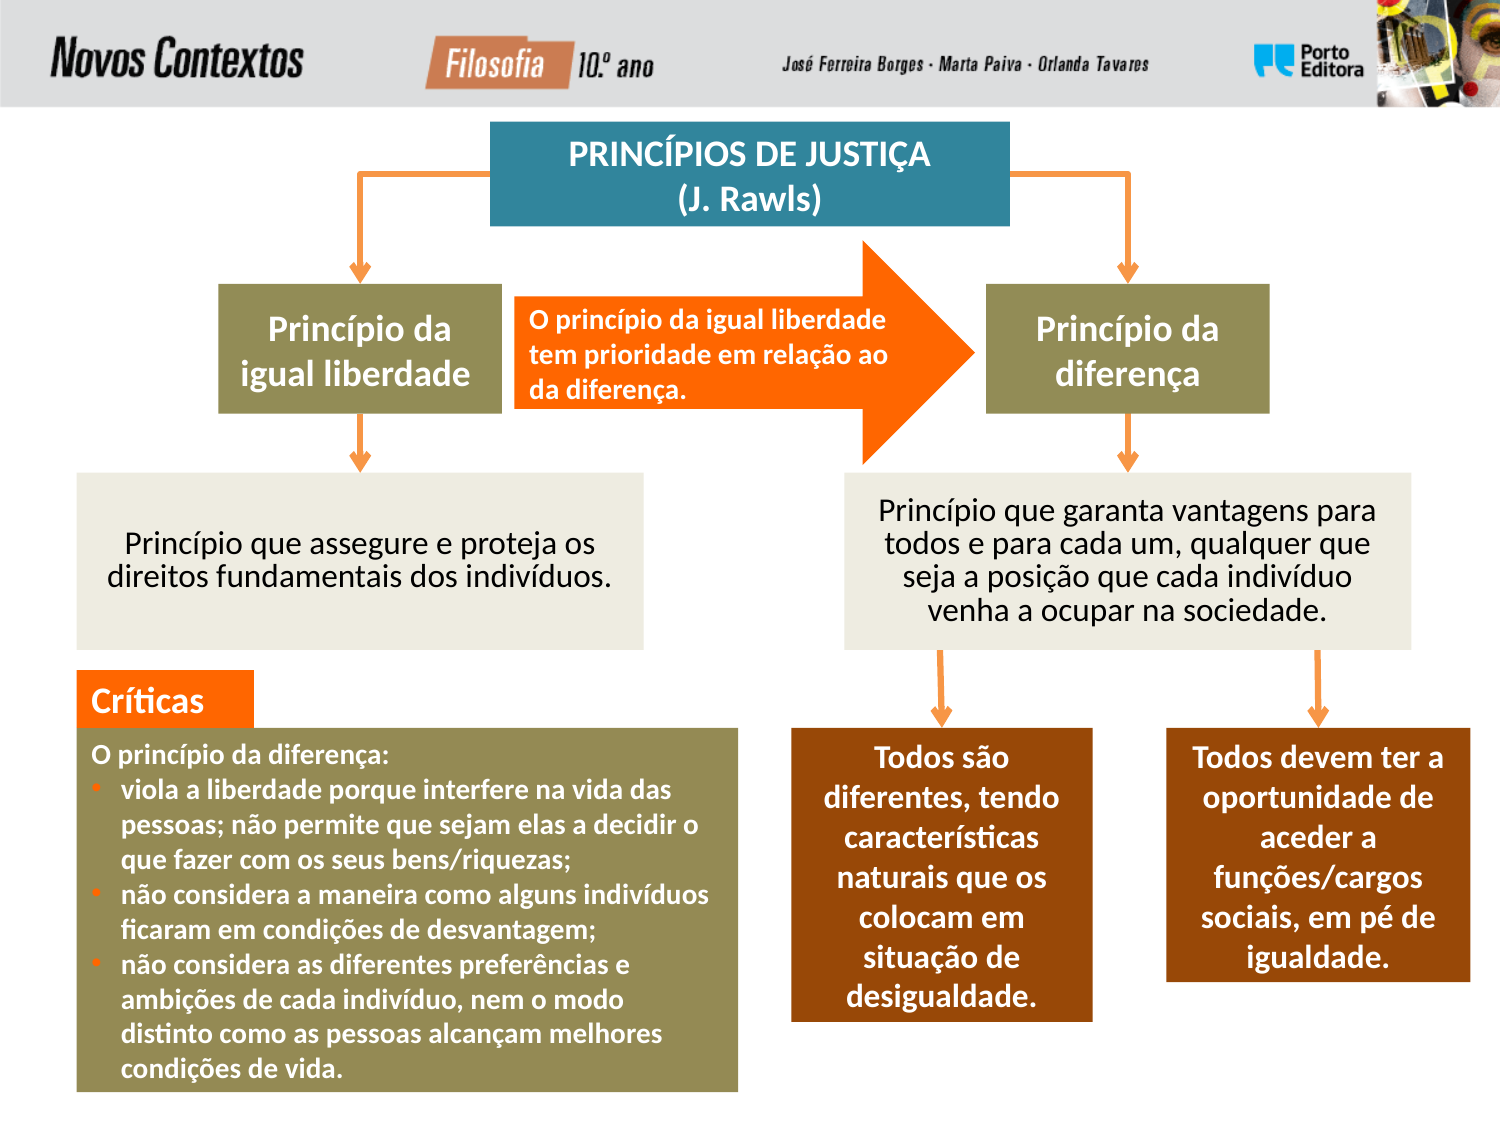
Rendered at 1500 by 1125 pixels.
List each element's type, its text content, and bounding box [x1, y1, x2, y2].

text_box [359, 174, 491, 285]
text_box Princípio que garanta vantagens para todos e para cada um, qualquer que seja a posição que cada indivíduo venha a ocupar na sociedade. [842, 471, 1414, 652]
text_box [1009, 174, 1129, 285]
text_box Todos devem ter a oportunidade de aceder a funções/cargos sociais, em pé de igualdade. [1166, 727, 1471, 983]
text_box Princípio da igual liberdade [216, 282, 504, 416]
text_box PRINCÍPIOS DE JUSTIÇA (J. Rawls) [490, 121, 1010, 227]
picture [0, 0, 1500, 153]
text_box Princípio que assegure e proteja os direitos fundamentais dos indivíduos. [75, 471, 646, 652]
text_box Princípio da diferença [984, 282, 1272, 416]
text_box Todos são diferentes, tendo características naturais que os colocam em situação de desigualdade. [791, 727, 1093, 1022]
text_box Críticas [75, 668, 256, 730]
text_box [938, 609, 943, 729]
text_box O princípio da diferença: viola a liberdade porque interfere na vida das pessoas; não permite que sejam elas a decidir o que fazer com os seus bens/riquezas; não considera a maneira como alguns indivíduos ficaram em condições de desvantagem; não considera as diferentes preferências e ambições de cada indivíduo, nem o modo distinto como as pessoas alcançam melhores condições de vida. [76, 727, 739, 1093]
text_box O princípio da igual liberdade tem prioridade em relação ao da diferença. [512, 238, 978, 468]
